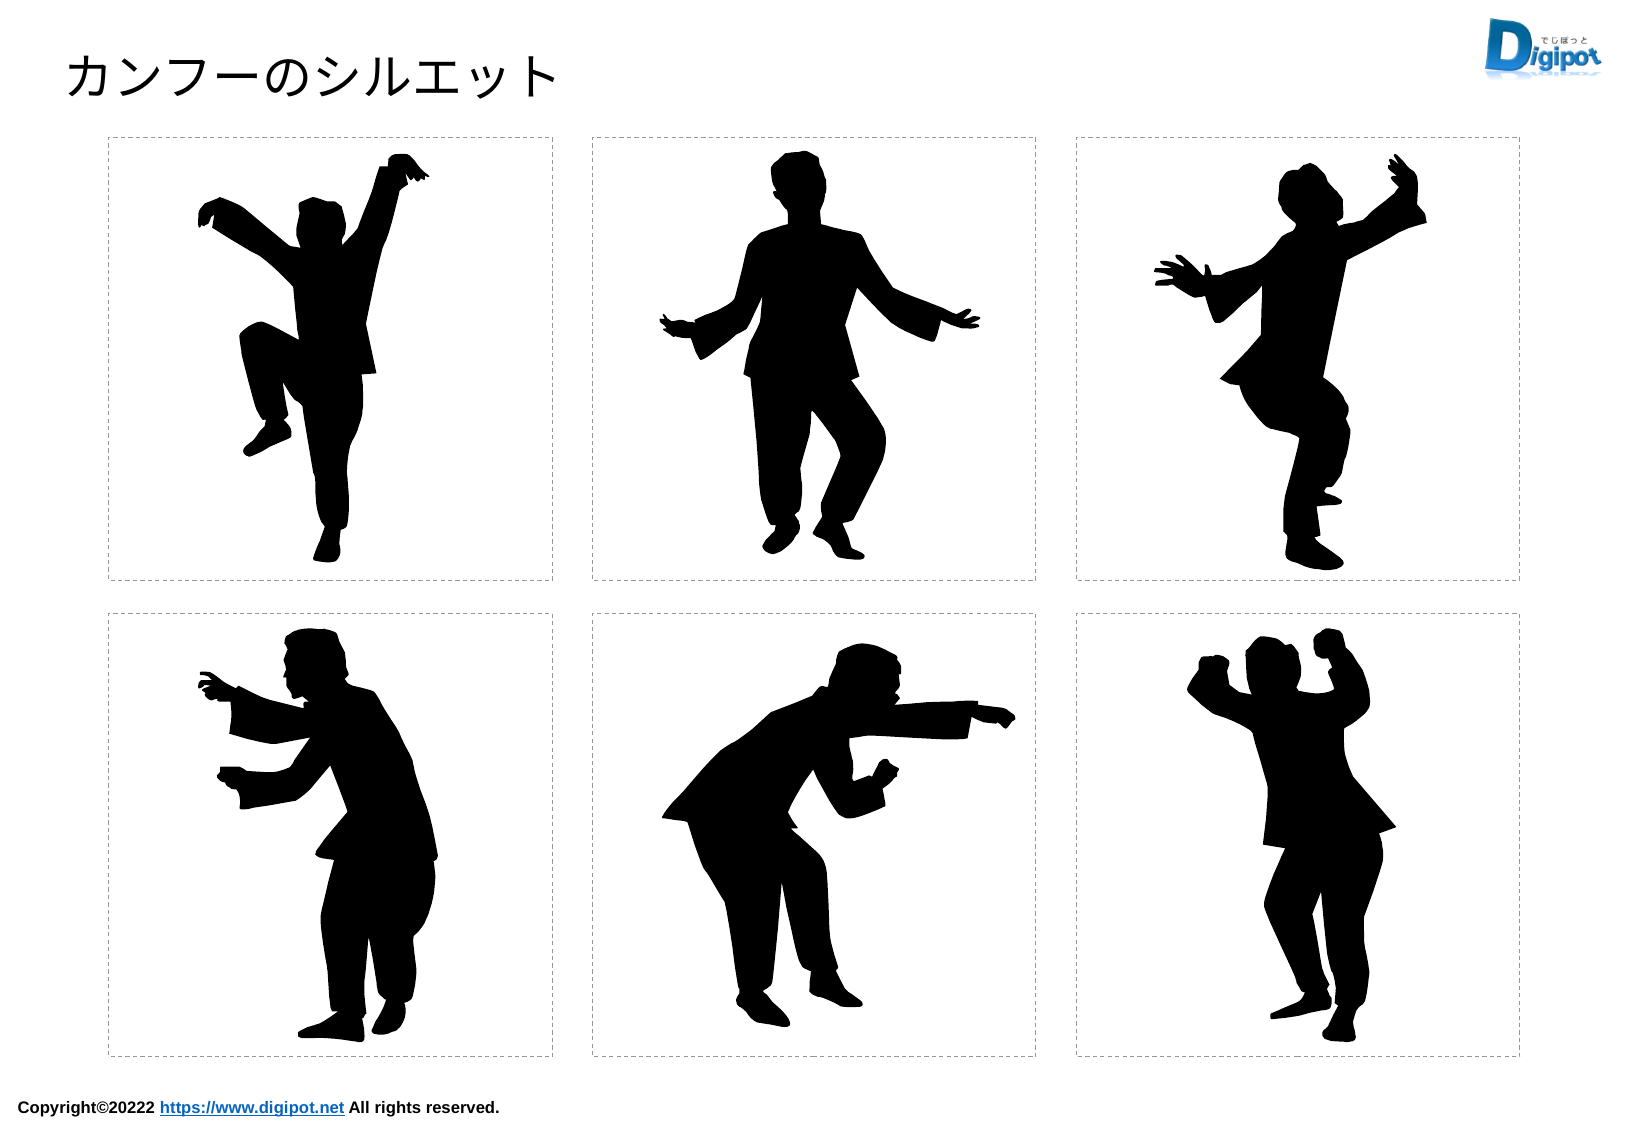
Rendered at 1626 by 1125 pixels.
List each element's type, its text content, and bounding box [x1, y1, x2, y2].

text_box カンフーのシルエット [48, 38, 577, 113]
text_box [1187, 628, 1397, 1043]
text_box [1153, 153, 1427, 571]
text_box [662, 643, 1016, 1028]
text_box [659, 150, 981, 560]
picture [1485, 18, 1602, 82]
text_box [198, 153, 430, 563]
text_box [198, 628, 438, 1043]
